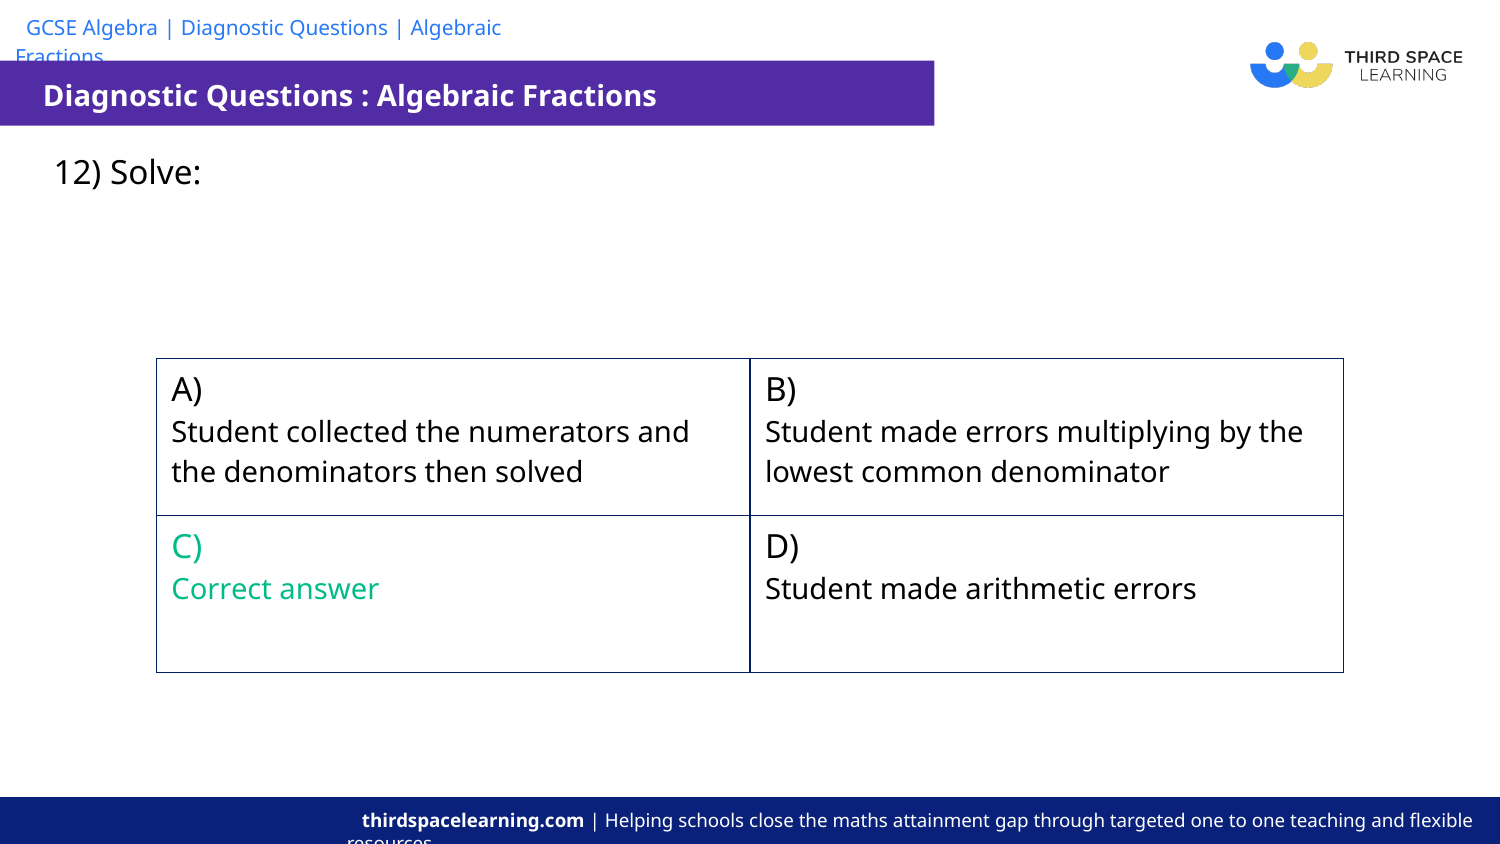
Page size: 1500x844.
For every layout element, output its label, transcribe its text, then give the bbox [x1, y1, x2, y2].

picture [1250, 33, 1465, 99]
text_box Diagnostic Questions : Algebraic Fractions [27, 61, 778, 127]
